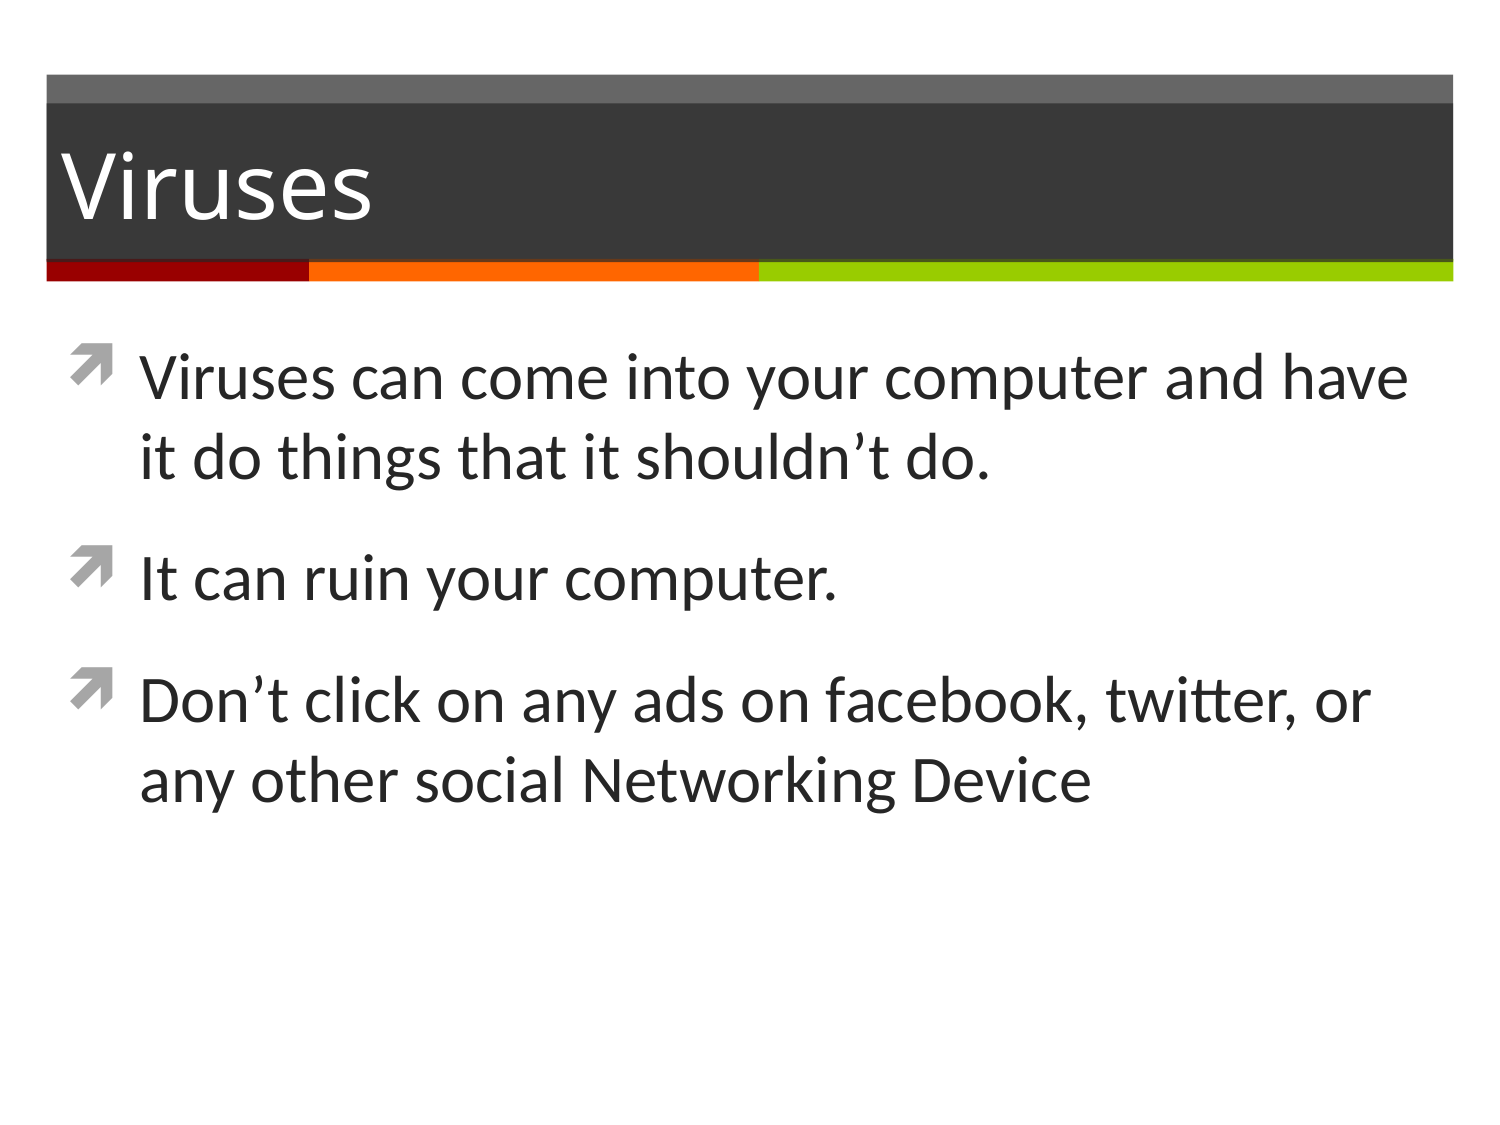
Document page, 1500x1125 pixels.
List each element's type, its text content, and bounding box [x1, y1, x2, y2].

title Viruses [46, 103, 1454, 263]
list Viruses can come into your computer and have it do things that it shouldn’t do. It can ruin your computer. Don’t click on any ads on facebook, twitter, or any other social Networking Device [50, 324, 1438, 980]
